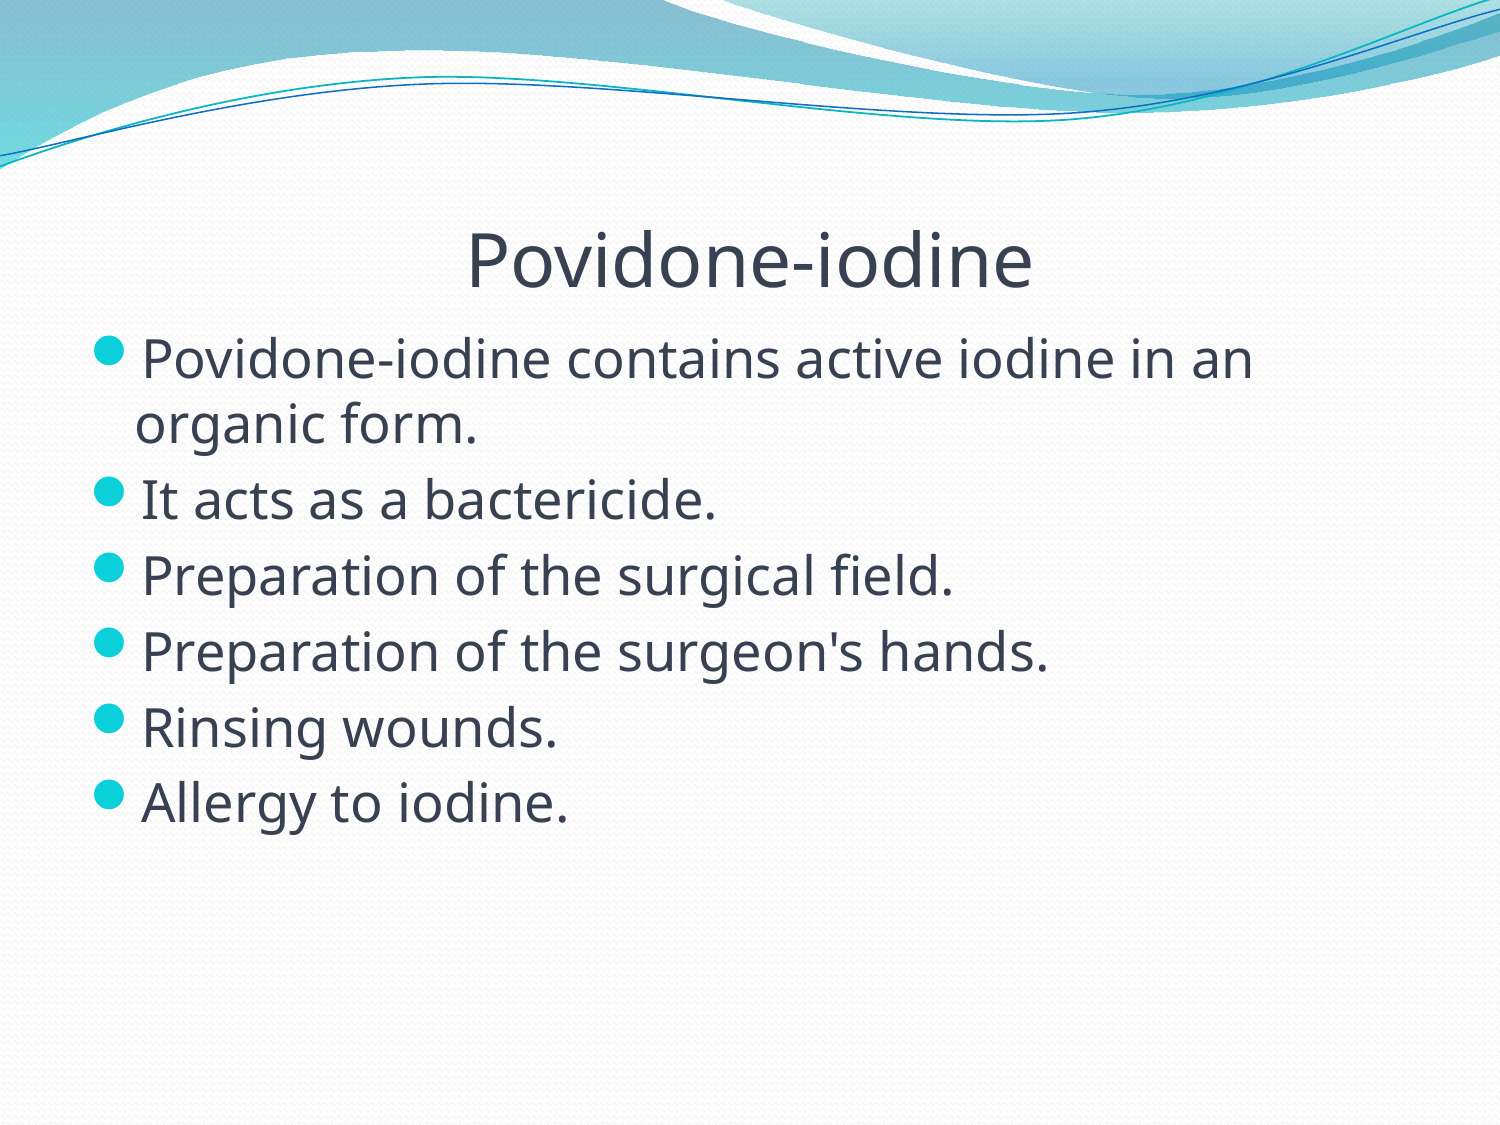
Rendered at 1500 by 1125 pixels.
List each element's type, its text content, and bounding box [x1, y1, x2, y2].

title Povidone-iodine [75, 115, 1425, 303]
list Povidone-iodine contains active iodine in an organic form. It acts as a bactericide. Preparation of the surgical field. Preparation of the surgeon's hands. Rinsing wounds. Allergy to iodine. [75, 317, 1425, 1038]
